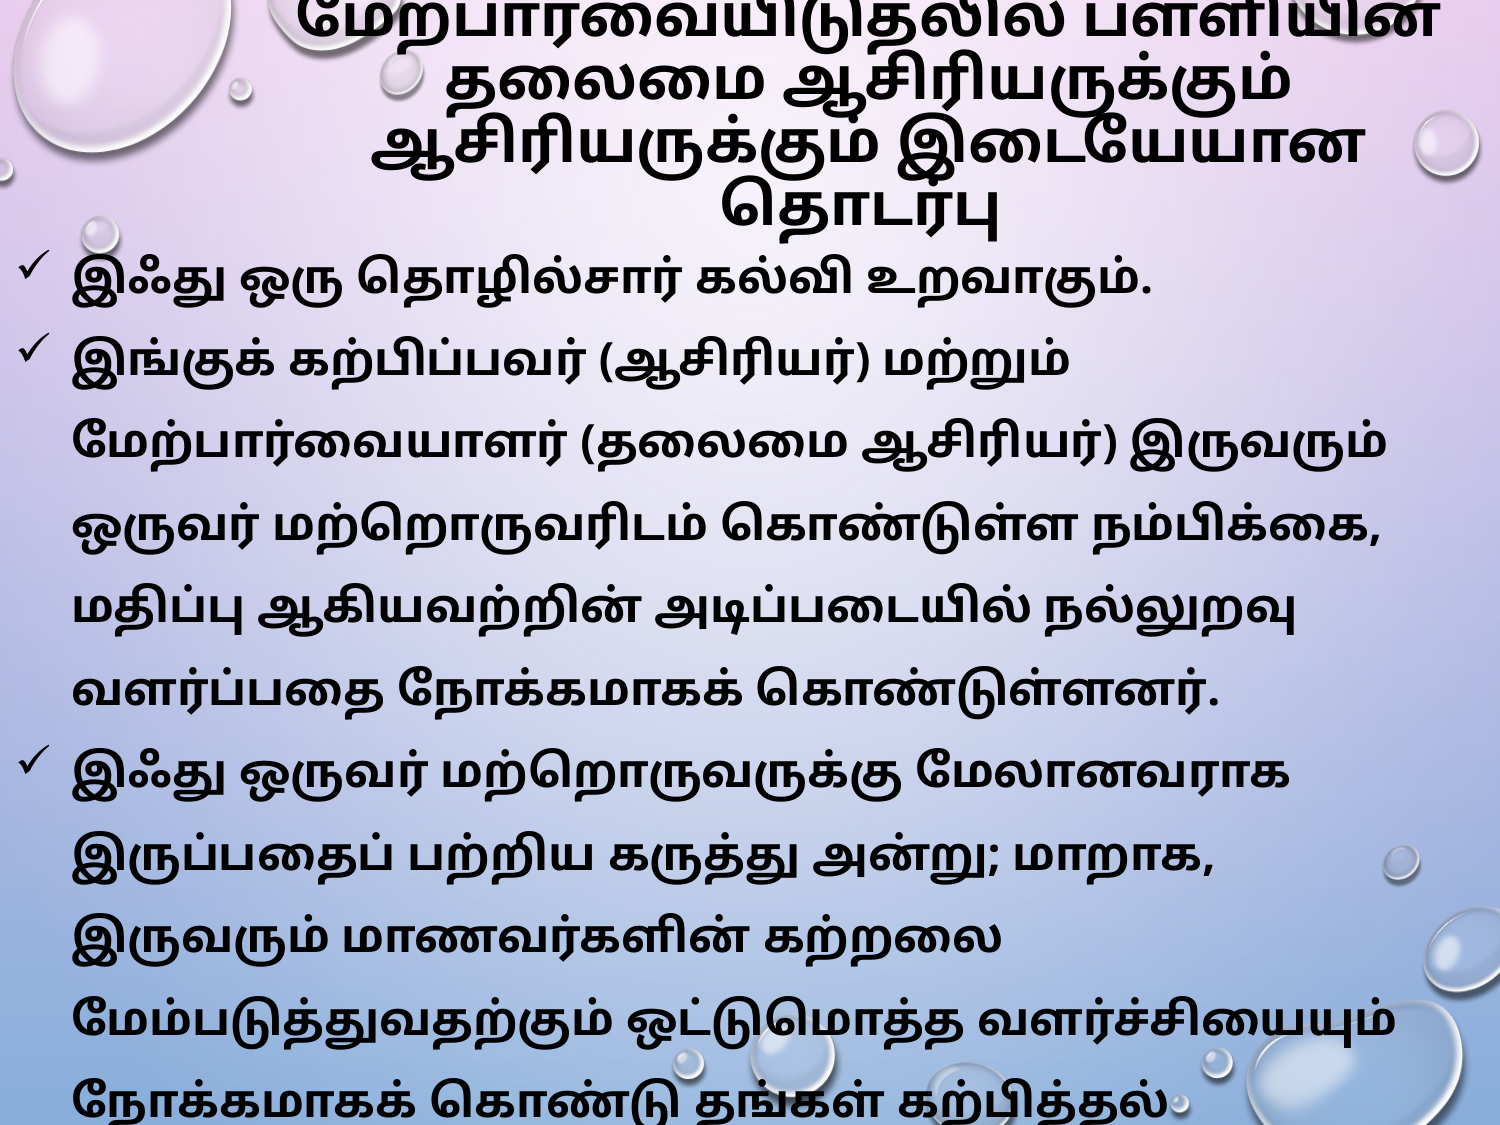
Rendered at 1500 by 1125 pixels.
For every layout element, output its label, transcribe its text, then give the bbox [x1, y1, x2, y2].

picture [0, 0, 237, 212]
title மேற்பார்வையிடுதலில் பள்ளியின் தலைமை ஆசிரியருக்கும் ஆசிரியருக்கும் இடையேயான தொடர்பு [237, 0, 1500, 212]
text_box இஃது ஒரு தொழில்சார் கல்வி உறவாகும். இங்குக் கற்பிப்பவர் (ஆசிரியர்) மற்றும் மேற்பார்வையாளர் (தலைமை ஆசிரியர்) இருவரும் ஒருவர் மற்றொருவரிடம் கொண்டுள்ள நம்பிக்கை, மதிப்பு ஆகியவற்றின் அடிப்படையில் நல்லுறவு வளர்ப்பதை நோக்கமாகக் கொண்டுள்ளனர். இஃது ஒருவர் மற்றொருவருக்கு மேலானவராக இருப்பதைப் பற்றிய கருத்து அன்று; மாறாக, இருவரும் மாணவர்களின் கற்றலை மேம்படுத்துவதற்கும் ஒட்டுமொத்த வளர்ச்சியையும் நோக்கமாகக் கொண்டு தங்கள் கற்பித்தல் நடைமுறையை மேம்படுத்துவதற்கான செயல்பாடுகளில் ஈடுபடுவதைக் குறிக்கும். [0, 212, 1500, 1125]
